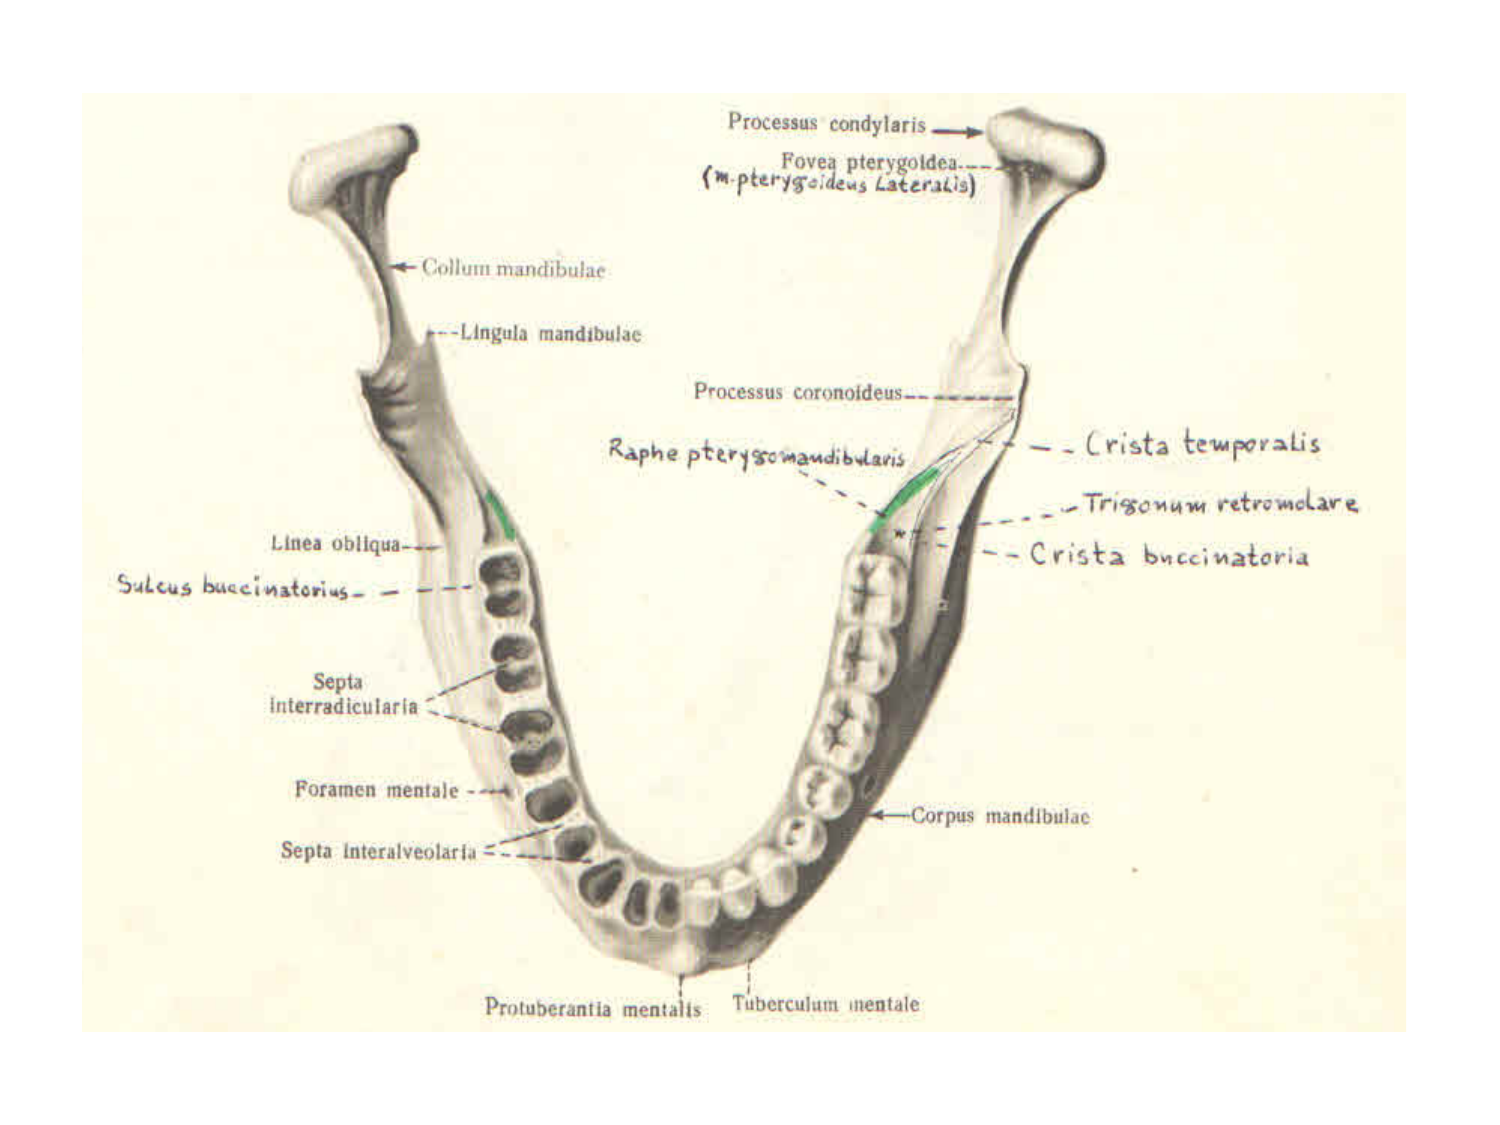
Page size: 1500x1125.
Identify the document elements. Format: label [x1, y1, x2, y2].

picture [81, 93, 1407, 1032]
